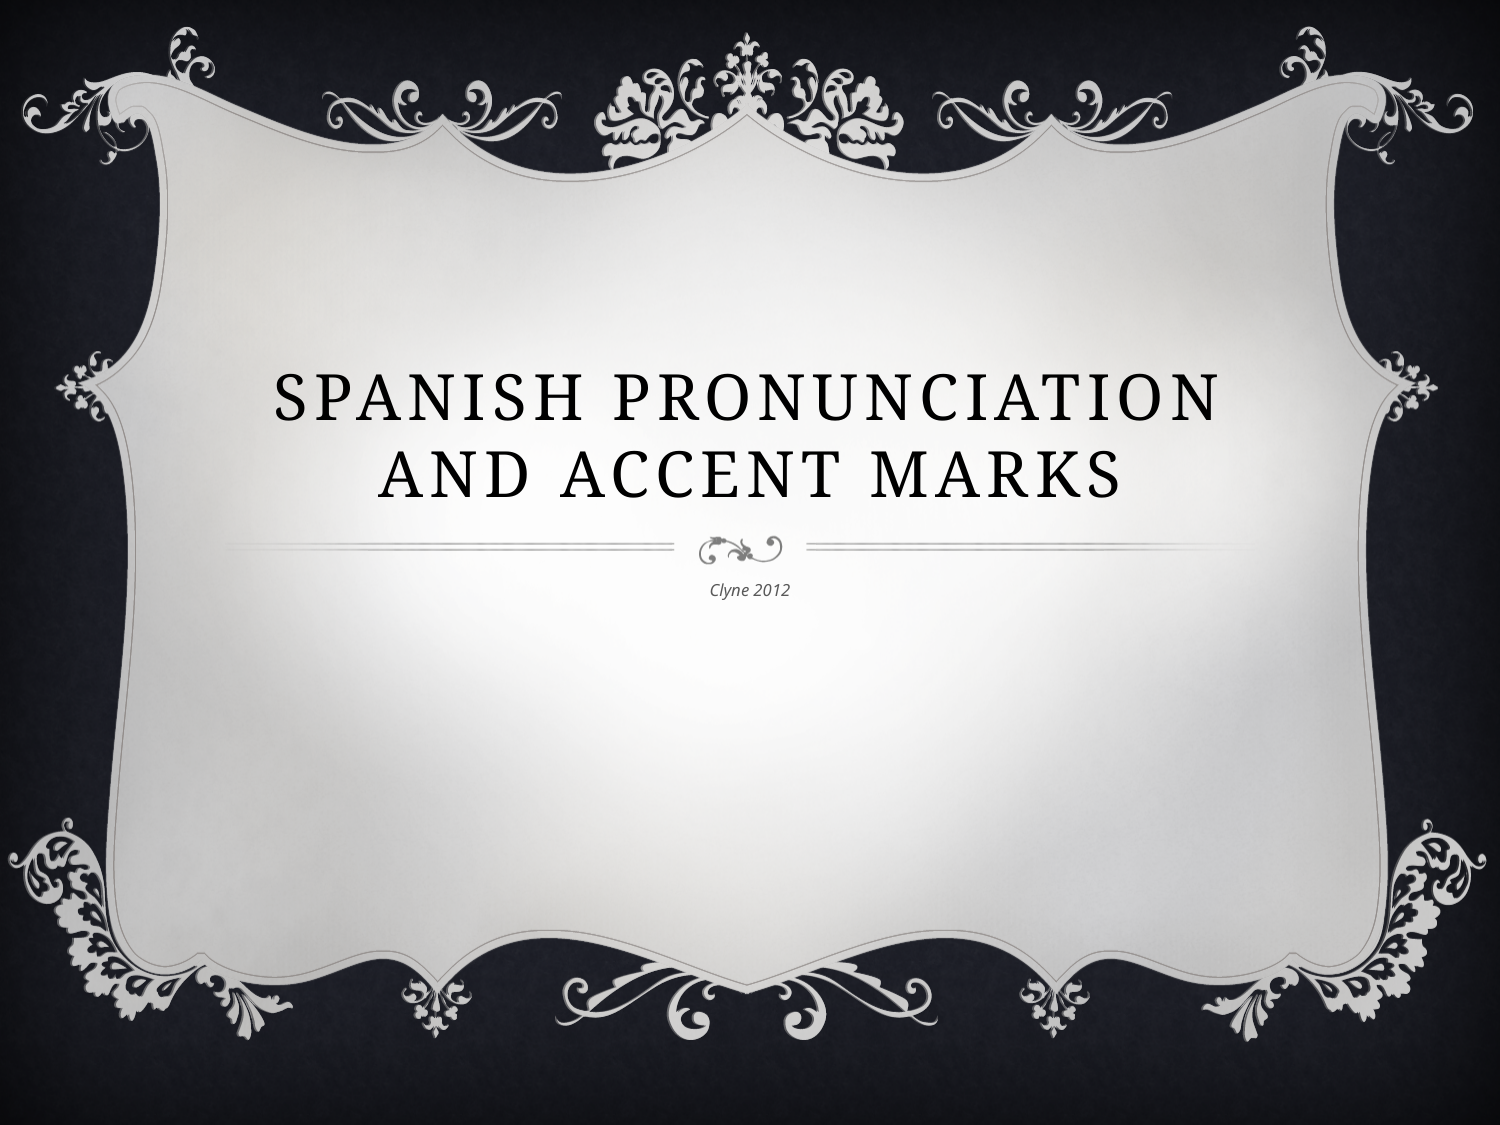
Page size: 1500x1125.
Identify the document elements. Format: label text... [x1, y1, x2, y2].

picture [0, 0, 1500, 459]
title Spanish pronunciation and accent marks [225, 305, 1275, 518]
picture [0, 613, 1500, 1125]
subtitle Clyne 2012 [225, 562, 1275, 688]
